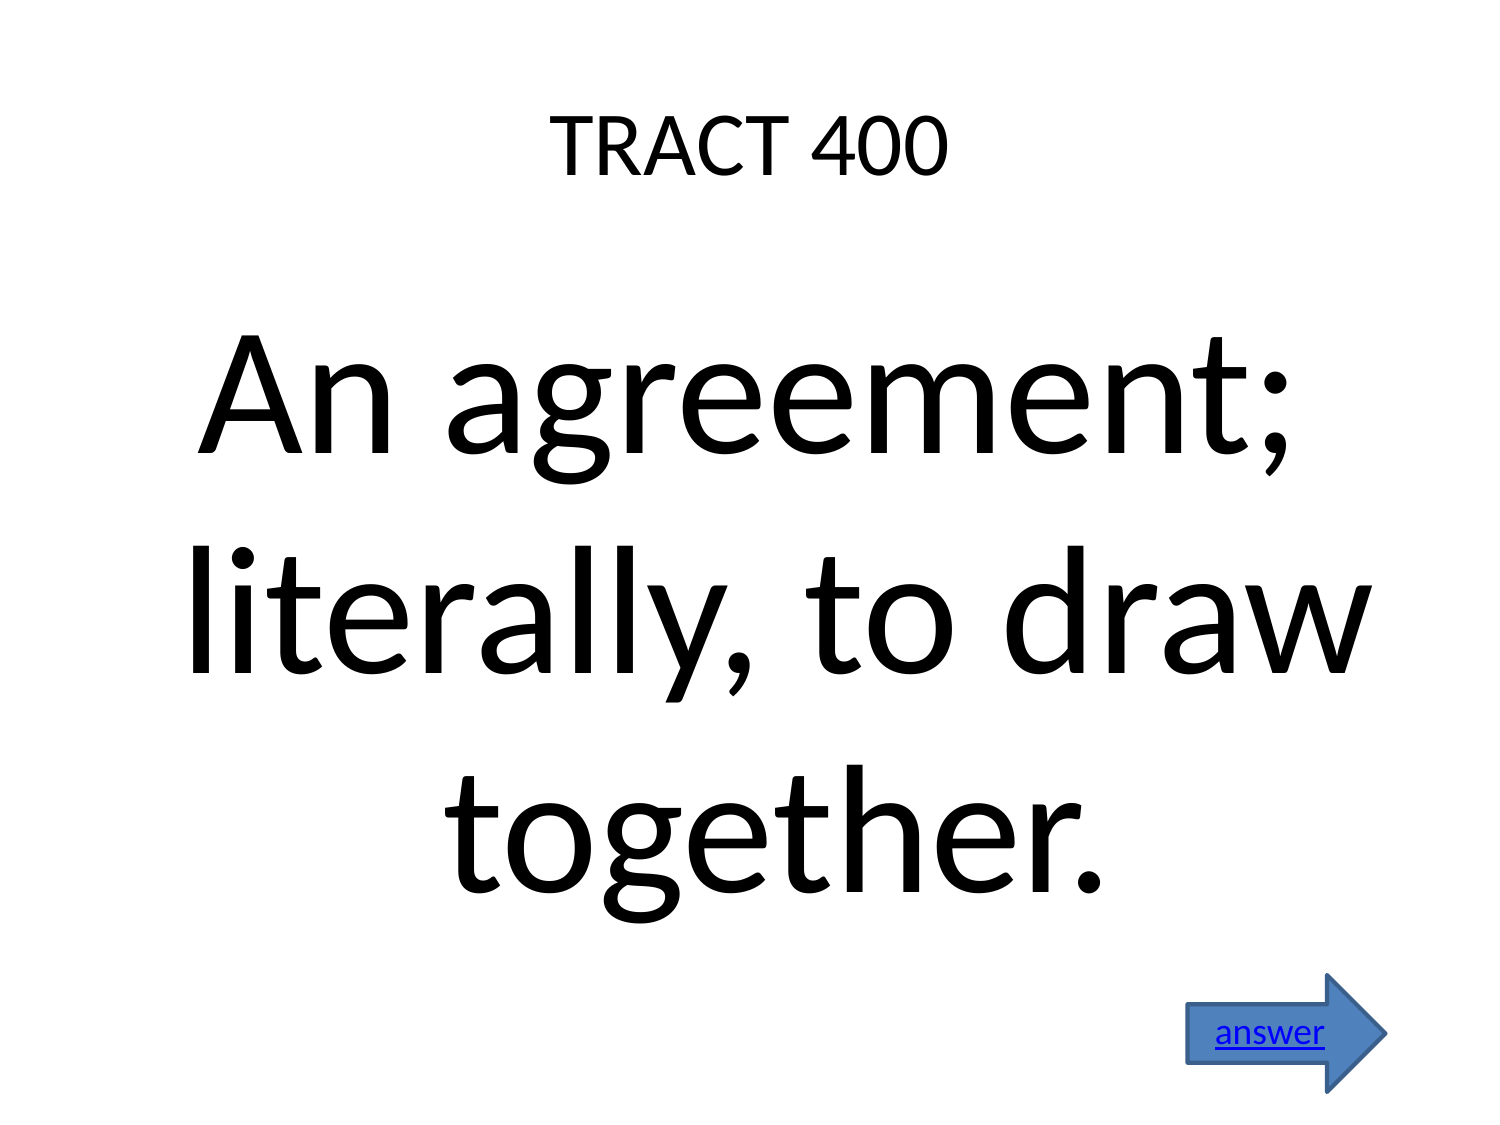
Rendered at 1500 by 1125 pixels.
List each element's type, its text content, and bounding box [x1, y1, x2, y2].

list An agreement; literally, to draw together. [75, 262, 1425, 1005]
text_box answer [1200, 999, 1400, 1060]
text_box [1324, 973, 1354, 999]
text_box [1185, 1002, 1362, 1094]
title TRACT 400 [75, 45, 1425, 233]
